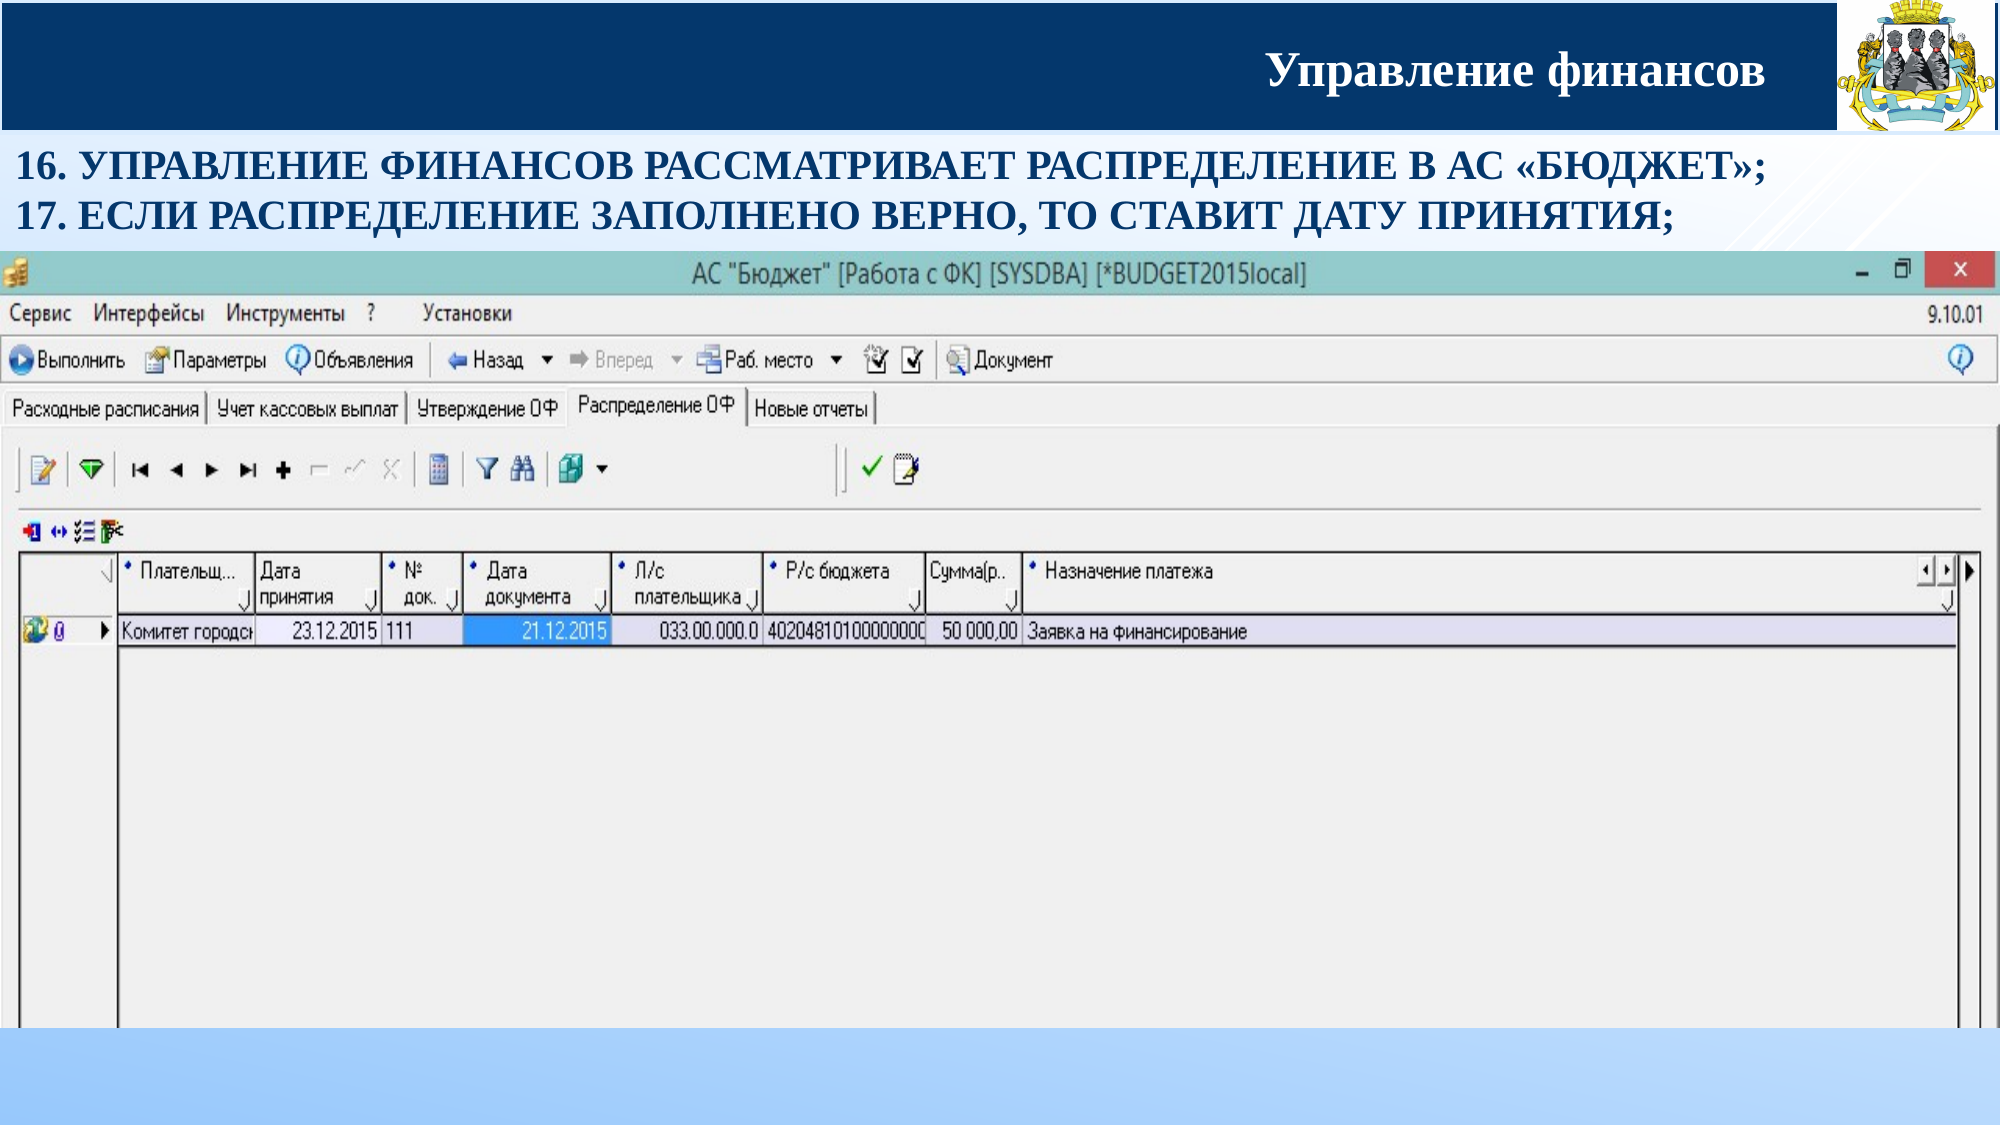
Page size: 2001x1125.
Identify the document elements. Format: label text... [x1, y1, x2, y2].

text_box Управление финансов [0, 0, 2000, 134]
title 16. Управление финансов рассматривает распределение в АС «Бюджет»; 17. если распределение заполнено верно, то ставит дату принятия; [0, 134, 1954, 199]
picture [0, 251, 2000, 1028]
picture [1837, 0, 1995, 131]
